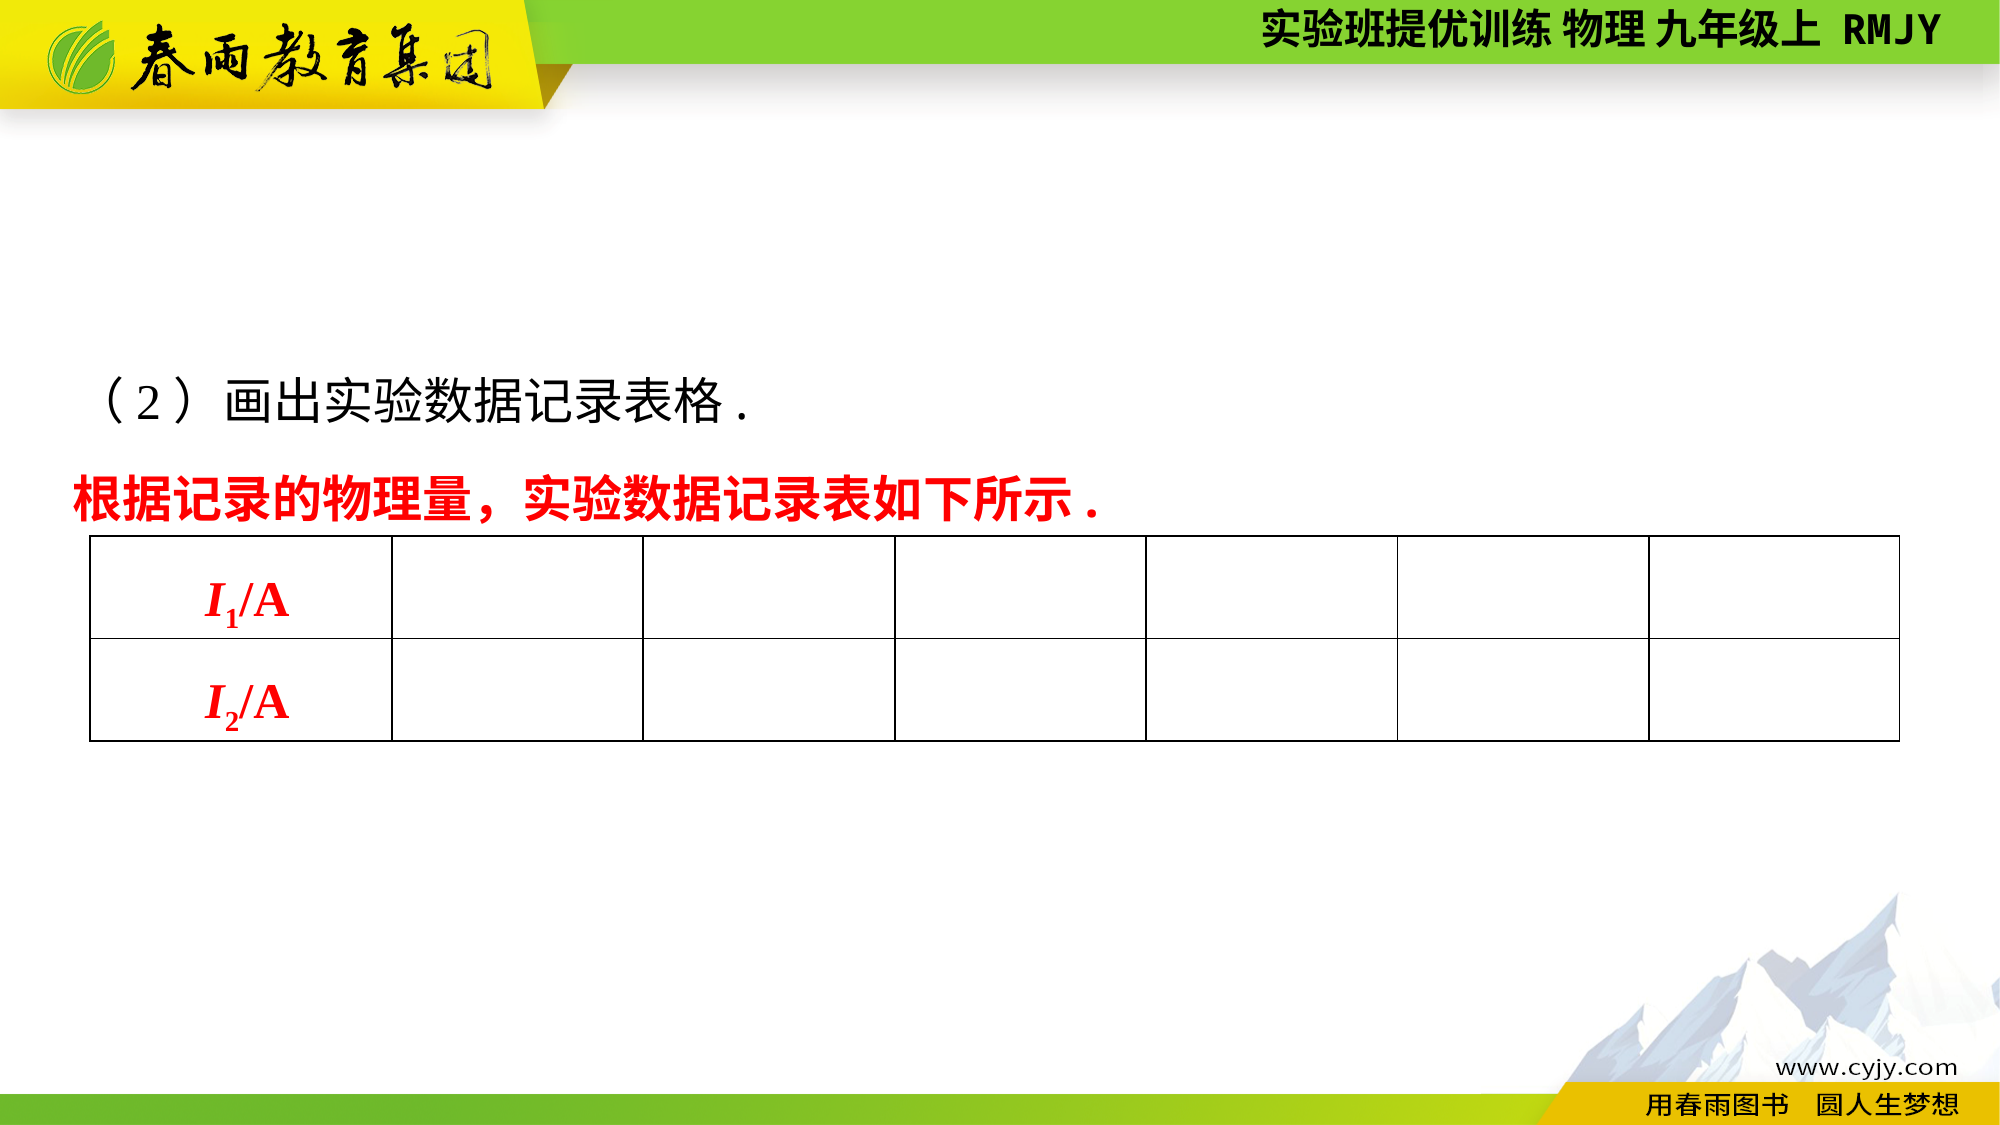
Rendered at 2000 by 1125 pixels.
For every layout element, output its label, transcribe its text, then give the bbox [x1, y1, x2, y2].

table_cell [896, 639, 1145, 740]
table_header [1650, 537, 1899, 638]
picture [0, 0, 2000, 1125]
table_cell I2/A [91, 639, 391, 740]
table_cell [1147, 639, 1397, 740]
table_header [644, 537, 894, 638]
table_header [393, 537, 642, 638]
table_header [1398, 537, 1648, 638]
table_cell [393, 639, 642, 740]
table_header I1/A [91, 537, 391, 638]
table_cell [1398, 639, 1648, 740]
table_cell [644, 639, 894, 740]
table_header [896, 537, 1145, 638]
table_cell [1650, 639, 1899, 740]
text_box 根据记录的物理量，实验数据记录表如下所示. [57, 430, 1942, 536]
list （2）画出实验数据记录表格. [59, 332, 1944, 427]
table_header [1147, 537, 1397, 638]
